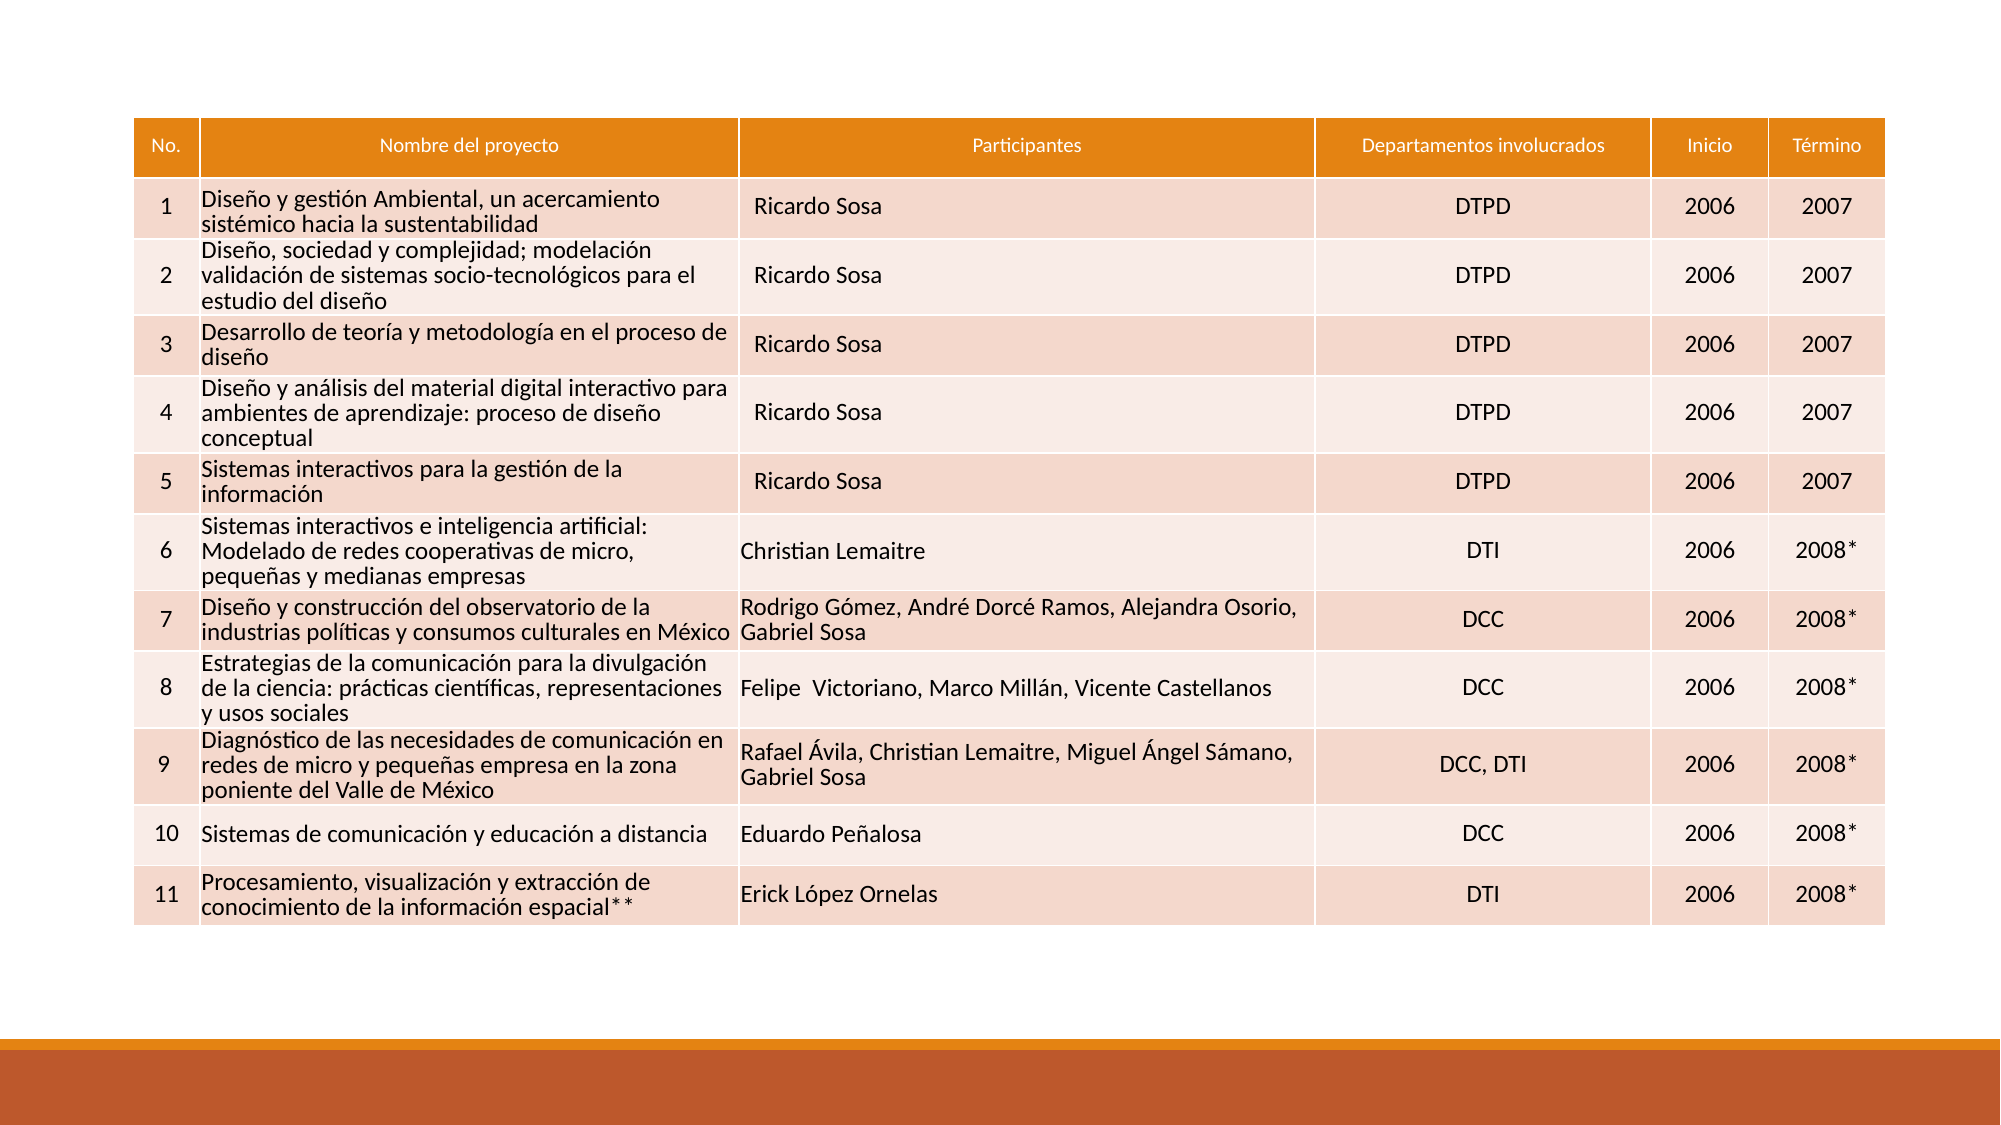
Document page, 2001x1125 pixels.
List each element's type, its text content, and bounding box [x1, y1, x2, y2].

table_cell 2007 [1769, 377, 1885, 452]
table_cell DCC [1316, 652, 1650, 727]
table_cell Christian Lemaitre [740, 515, 1314, 590]
table_cell Eduardo Peñalosa [740, 806, 1314, 865]
table_cell Ricardo Sosa [740, 316, 1314, 375]
table_cell 2008* [1769, 515, 1885, 590]
table_cell 2006 [1652, 806, 1768, 865]
table_cell 2008* [1769, 866, 1885, 925]
table_cell 4 [134, 377, 199, 452]
table_cell 2007 [1769, 316, 1885, 375]
table_cell 10 [134, 806, 199, 865]
table_cell Diseño y análisis del material digital interactivo para ambientes de aprendizaje: proceso de diseño conceptual [201, 377, 738, 452]
table_cell 2006 [1652, 316, 1768, 375]
table_cell 2006 [1652, 515, 1768, 590]
table_cell 2006 [1652, 179, 1768, 238]
table_cell 9 [134, 729, 199, 804]
table_cell 8 [134, 652, 199, 727]
table_cell Sistemas de comunicación y educación a distancia [201, 806, 738, 865]
table_cell Diagnóstico de las necesidades de comunicación en redes de micro y pequeñas empresa en la zona poniente del Valle de México [201, 729, 738, 804]
table_header Término [1769, 118, 1885, 177]
table_cell DTI [1316, 866, 1650, 925]
table_cell 2 [134, 240, 199, 314]
table_cell 2006 [1652, 377, 1768, 452]
table_cell Felipe Victoriano, Marco Millán, Vicente Castellanos [740, 652, 1314, 727]
table_header Nombre del proyecto [201, 118, 738, 177]
table_cell 6 [134, 515, 199, 590]
table_cell DTI [1316, 515, 1650, 590]
table_cell 7 [134, 591, 199, 650]
table_cell 2006 [1652, 729, 1768, 804]
table_cell DCC [1316, 806, 1650, 865]
table_cell Diseño, sociedad y complejidad; modelación validación de sistemas socio-tecnológicos para el estudio del diseño [201, 240, 738, 314]
table_cell Ricardo Sosa [740, 377, 1314, 452]
table_cell 2006 [1652, 240, 1768, 314]
table_header Inicio [1652, 118, 1768, 177]
table_cell DTPD [1316, 377, 1650, 452]
table_cell Erick López Ornelas [740, 866, 1314, 925]
table_cell Ricardo Sosa [740, 179, 1314, 238]
table_cell DTPD [1316, 179, 1650, 238]
table_cell 2008* [1769, 652, 1885, 727]
table_cell DCC [1316, 591, 1650, 650]
table_cell 3 [134, 316, 199, 375]
table_cell Diseño y construcción del observatorio de la industrias políticas y consumos culturales en México [201, 591, 738, 650]
table_header Participantes [740, 118, 1314, 177]
table_cell DTPD [1316, 454, 1650, 513]
table_cell Estrategias de la comunicación para la divulgación de la ciencia: prácticas científicas, representaciones y usos sociales [201, 652, 738, 727]
table_cell Sistemas interactivos para la gestión de la información [201, 454, 738, 513]
table_cell DTPD [1316, 240, 1650, 314]
table_cell 11 [134, 866, 199, 925]
table_cell Sistemas interactivos e inteligencia artificial: Modelado de redes cooperativas de micro, pequeñas y medianas empresas [201, 515, 738, 590]
table_cell 2008* [1769, 806, 1885, 865]
table_cell 2008* [1769, 729, 1885, 804]
table_cell Diseño y gestión Ambiental, un acercamiento sistémico hacia la sustentabilidad [201, 179, 738, 238]
table_cell 2006 [1652, 591, 1768, 650]
table_cell 5 [134, 454, 199, 513]
table_header Departamentos involucrados [1316, 118, 1650, 177]
table_cell DTPD [1316, 316, 1650, 375]
table_cell DCC, DTI [1316, 729, 1650, 804]
table_cell 1 [134, 179, 199, 238]
table_cell 2007 [1769, 454, 1885, 513]
table_cell 2006 [1652, 652, 1768, 727]
table_cell Ricardo Sosa [740, 240, 1314, 314]
table_cell Procesamiento, visualización y extracción de conocimiento de la información espacial** [201, 866, 738, 925]
table_cell Rodrigo Gómez, André Dorcé Ramos, Alejandra Osorio, Gabriel Sosa [740, 591, 1314, 650]
table_cell 2007 [1769, 179, 1885, 238]
table_cell Ricardo Sosa [740, 454, 1314, 513]
table_cell 2006 [1652, 866, 1768, 925]
table_header No. [134, 118, 199, 177]
table_cell Desarrollo de teoría y metodología en el proceso de diseño [201, 316, 738, 375]
table_cell 2006 [1652, 454, 1768, 513]
table_cell 2008* [1769, 591, 1885, 650]
table_cell 2007 [1769, 240, 1885, 314]
table_cell Rafael Ávila, Christian Lemaitre, Miguel Ángel Sámano, Gabriel Sosa [740, 729, 1314, 804]
